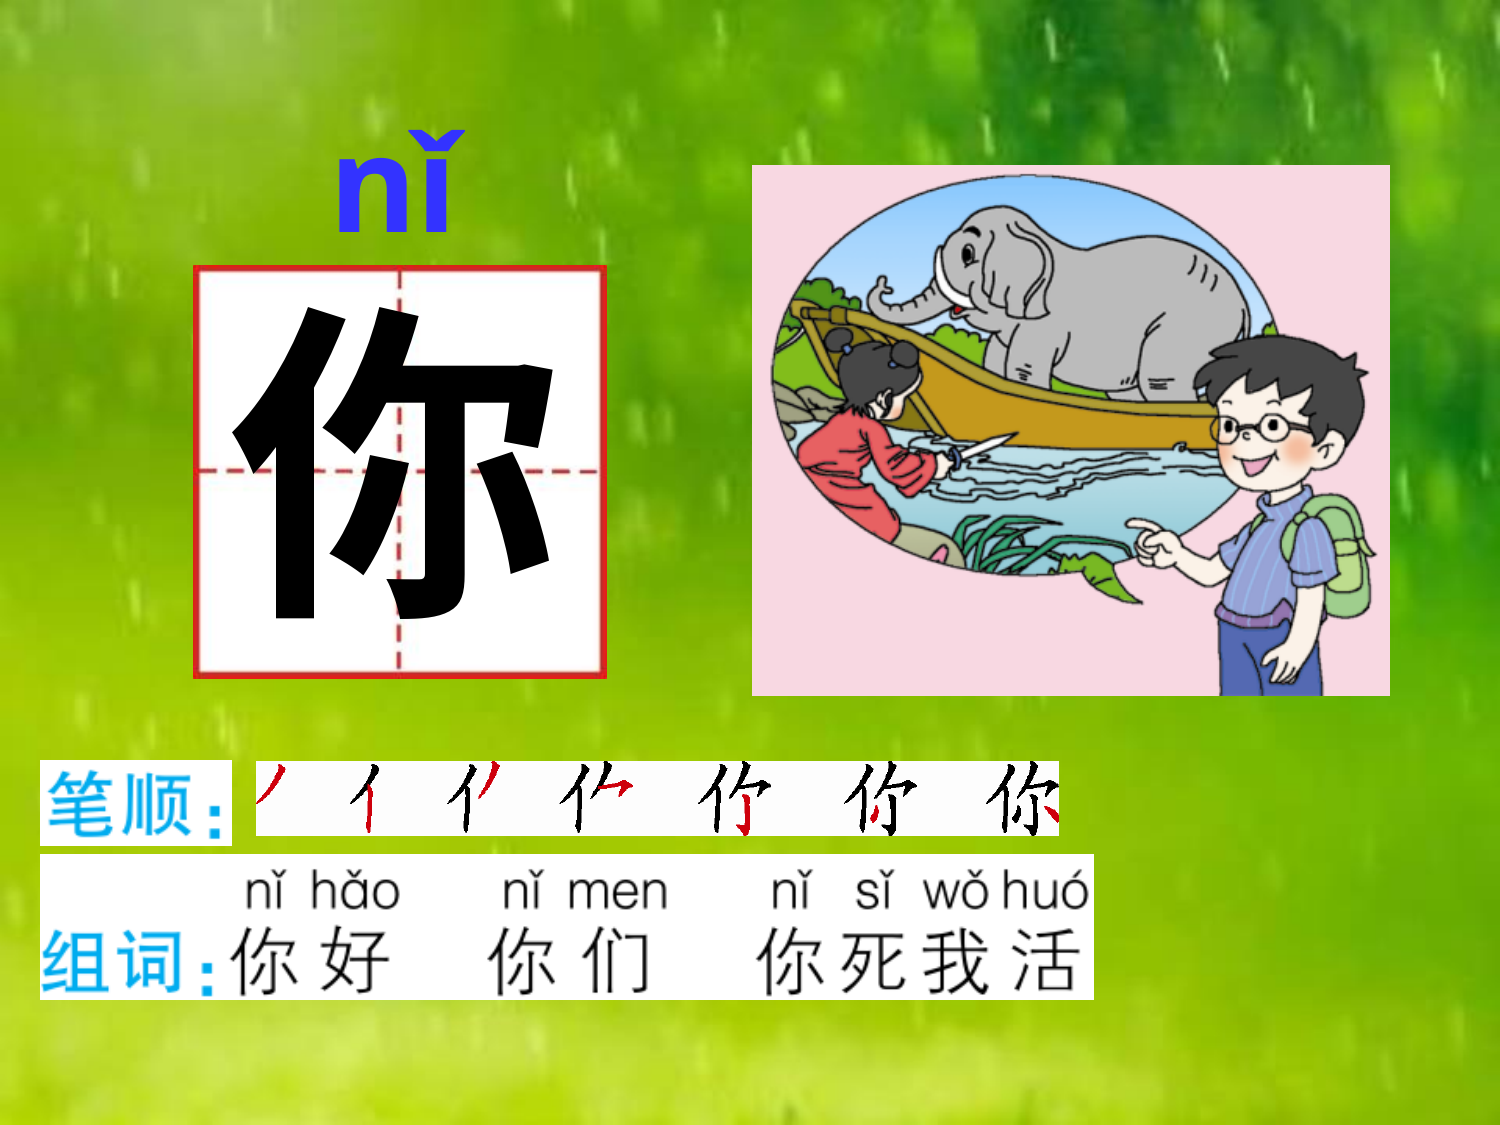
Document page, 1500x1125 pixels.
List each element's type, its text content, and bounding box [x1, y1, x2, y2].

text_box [193, 248, 607, 679]
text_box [40, 759, 1059, 847]
text_box nǐ [314, 91, 473, 247]
picture [0, 0, 1500, 1125]
